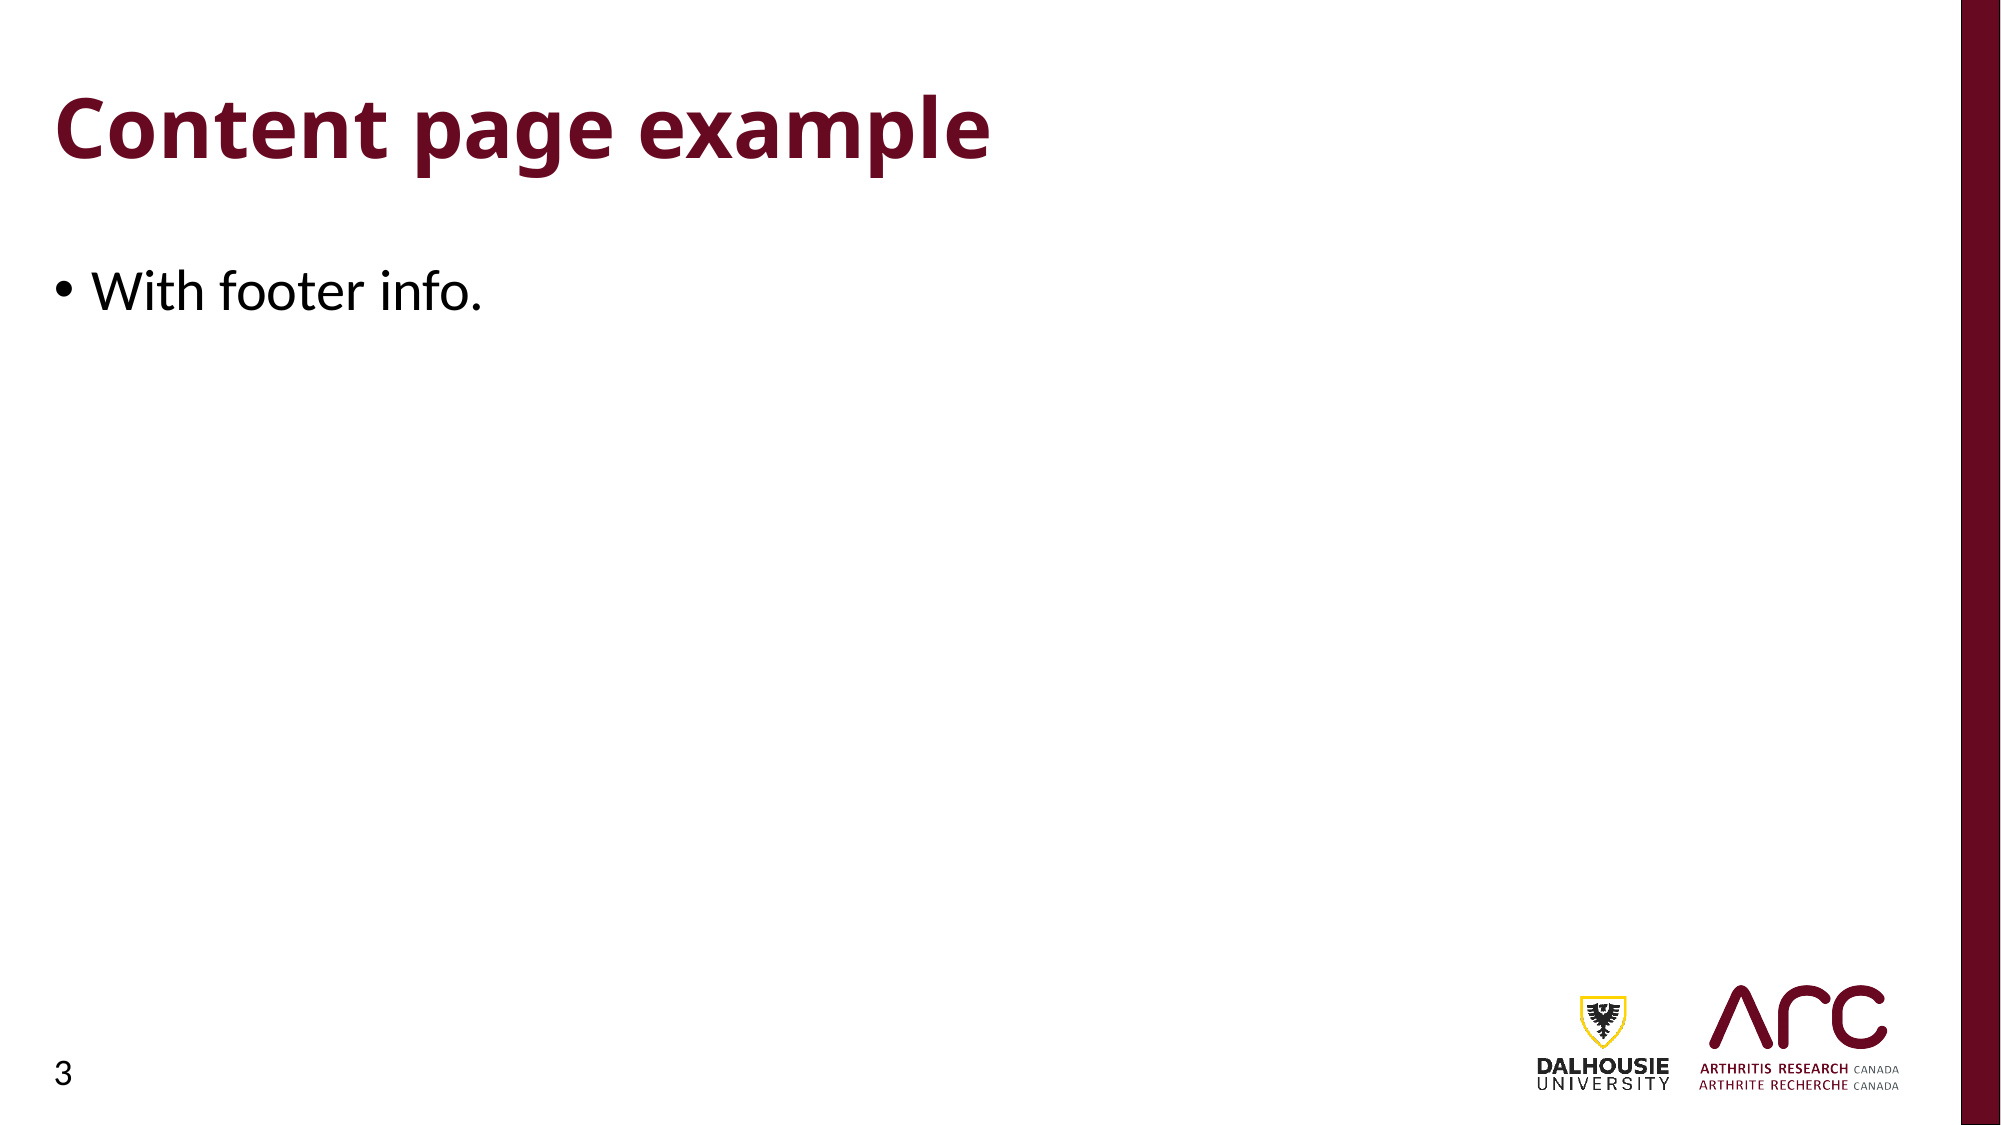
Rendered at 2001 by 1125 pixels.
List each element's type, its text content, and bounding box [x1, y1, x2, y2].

picture [1537, 996, 1669, 1090]
picture [1699, 985, 1899, 1090]
list With footer info. [38, 252, 1965, 857]
title Content page example [38, 35, 1965, 229]
text_box 3 [38, 1040, 135, 1094]
